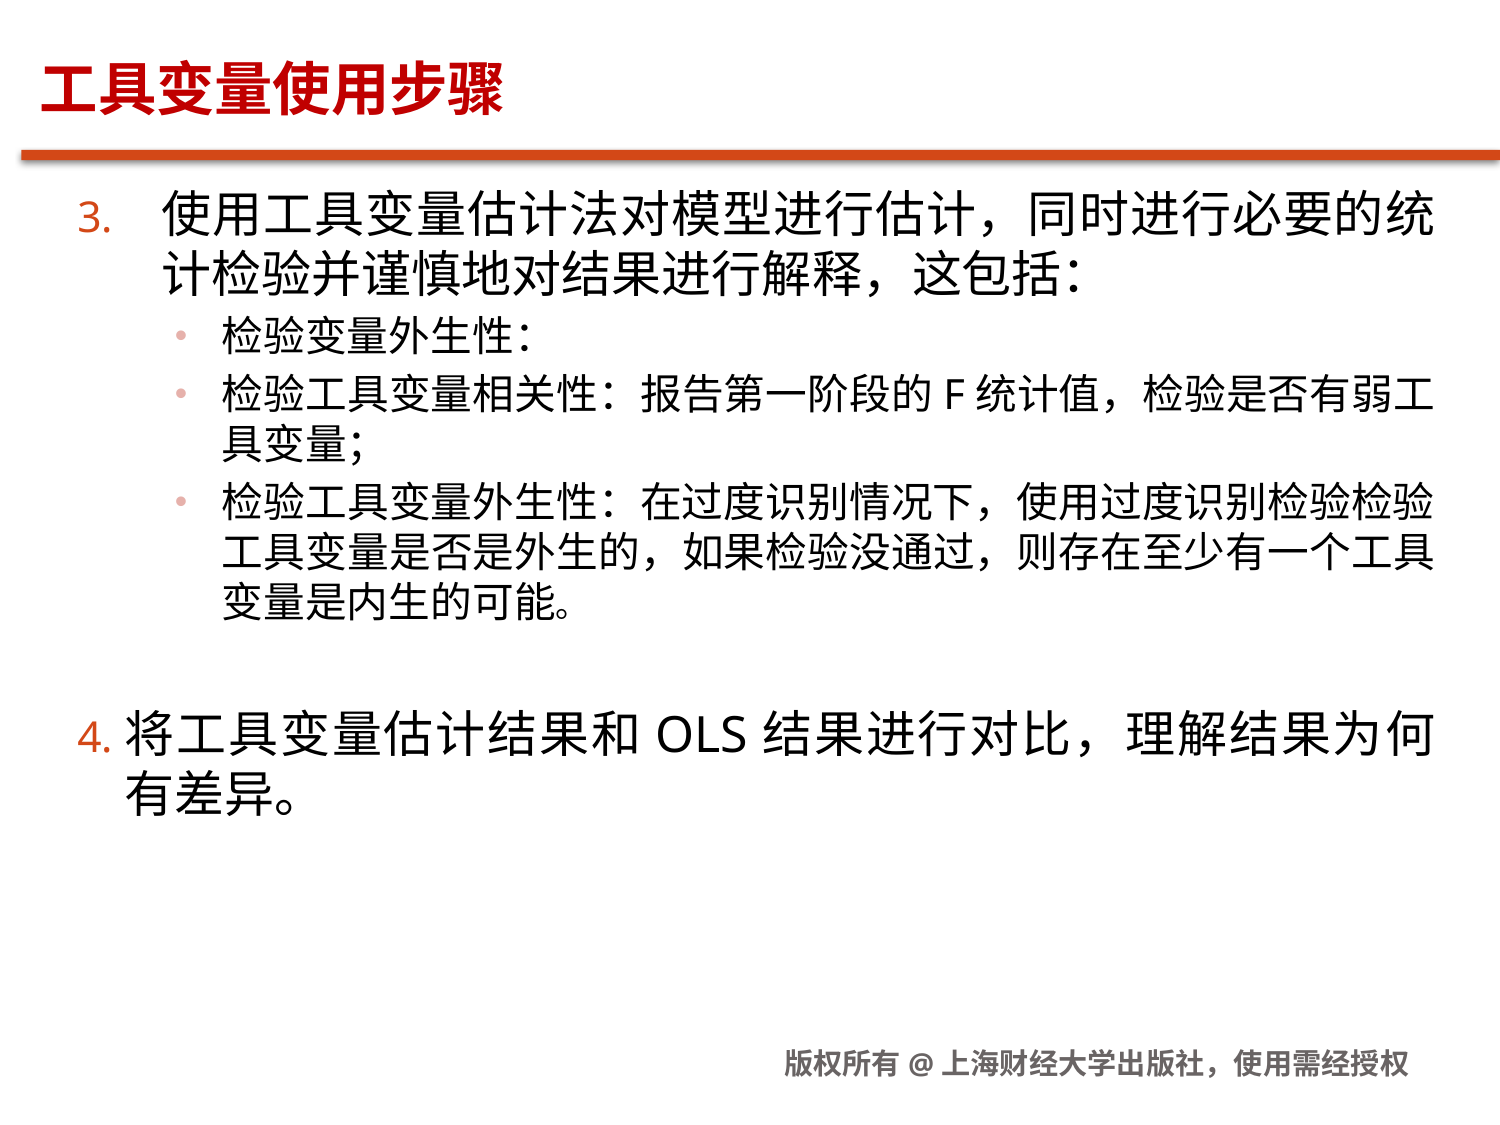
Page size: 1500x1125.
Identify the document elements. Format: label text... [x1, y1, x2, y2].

list 使用工具变量估计法对模型进行估计，同时进行必要的统计检验并谨慎地对结果进行解释，这包括： 检验变量外生性： 检验工具变量相关性：报告第一阶段的F统计值，检验是否有弱工具变量； 检验工具变量外生性：在过度识别情况下，使用过度识别检验检验工具变量是否是外生的，如果检验没通过，则存在至少有一个工具变量是内生的可能。 将工具变量估计结果和OLS结果进行对比，理解结果为何有差异。 [62, 174, 1450, 1100]
footer 版权所有@上海财经大学出版社，使用需经授权 [690, 1025, 1500, 1100]
title 工具变量使用步骤 [24, 50, 1450, 138]
